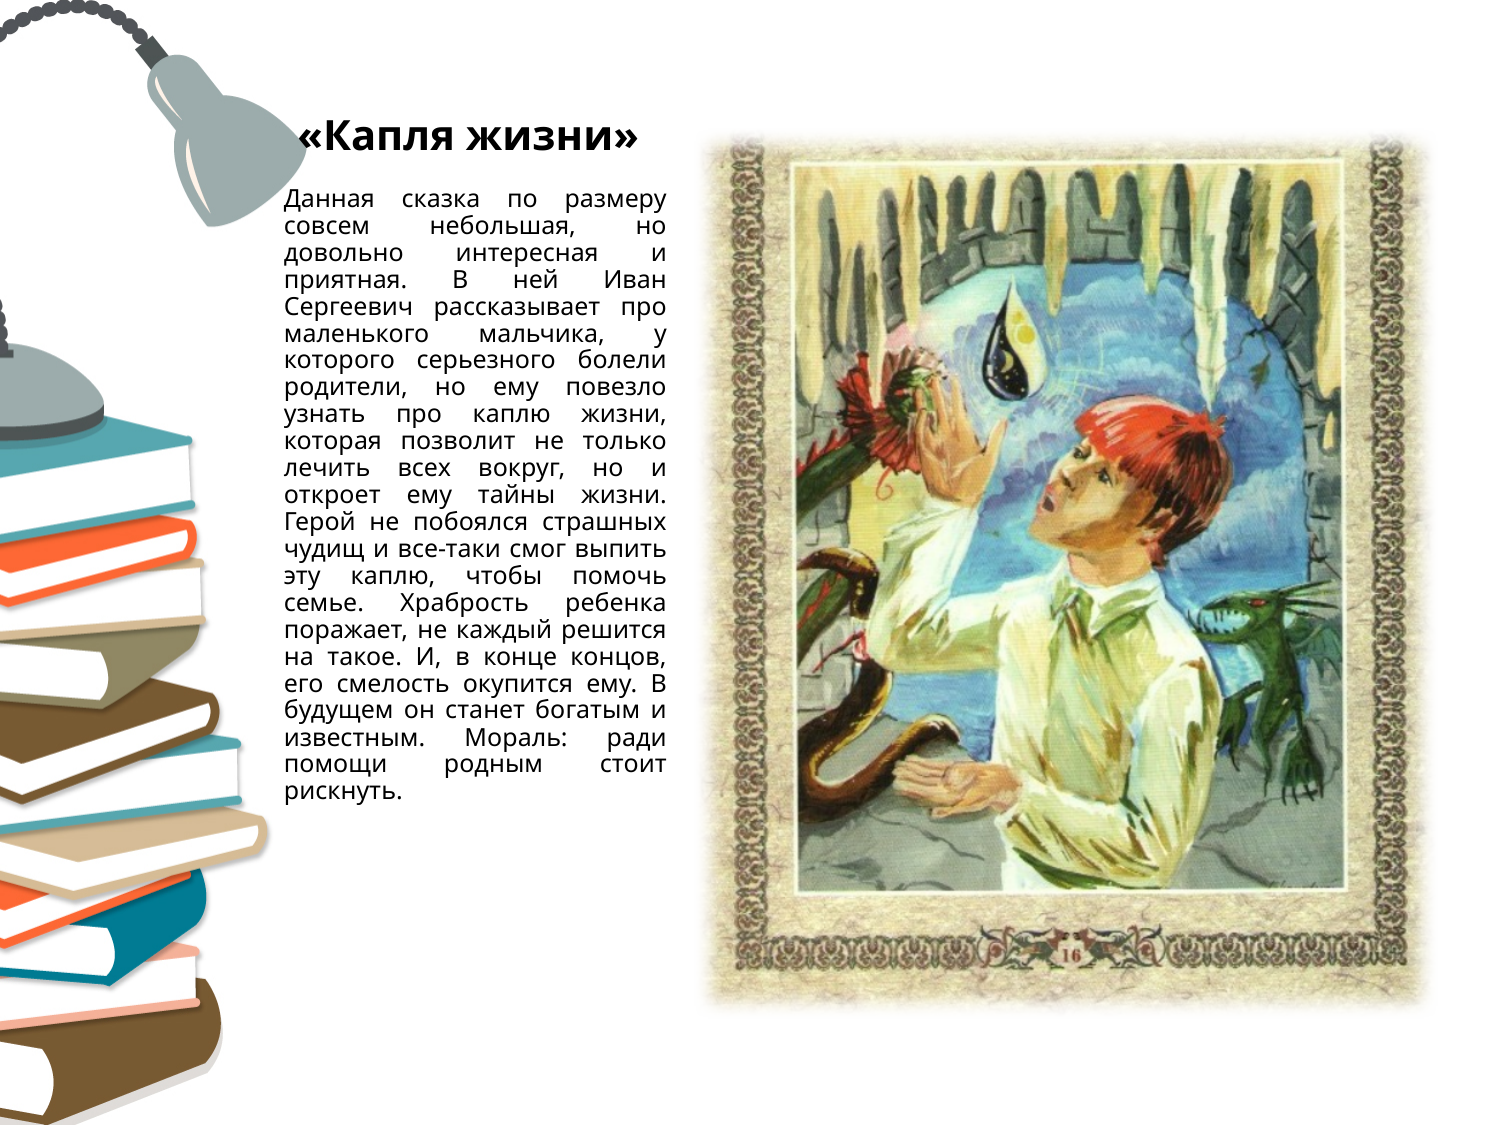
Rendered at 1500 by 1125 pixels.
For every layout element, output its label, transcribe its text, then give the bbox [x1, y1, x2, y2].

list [694, 128, 1438, 1019]
list Данная сказка по размеру совсем небольшая, но довольно интересная и приятная. В ней Иван Сергеевич рассказывает про маленького мальчика, у которого серьезного болели родители, но ему повезло узнать про каплю жизни, которая позволит не только лечить всех вокруг, но и откроет ему тайны жизни. Герой не побоялся страшных чудищ и все-таки смог выпить эту каплю, чтобы помочь семье. Храбрость ребенка поражает, не каждый решится на такое. И, в конце концов, его смелость окупится ему. В будущем он станет богатым и известным. Мораль: ради помощи родным стоит рискнуть. [268, 178, 683, 998]
picture [0, 0, 1500, 1125]
title «Капля жизни» [277, 75, 660, 168]
